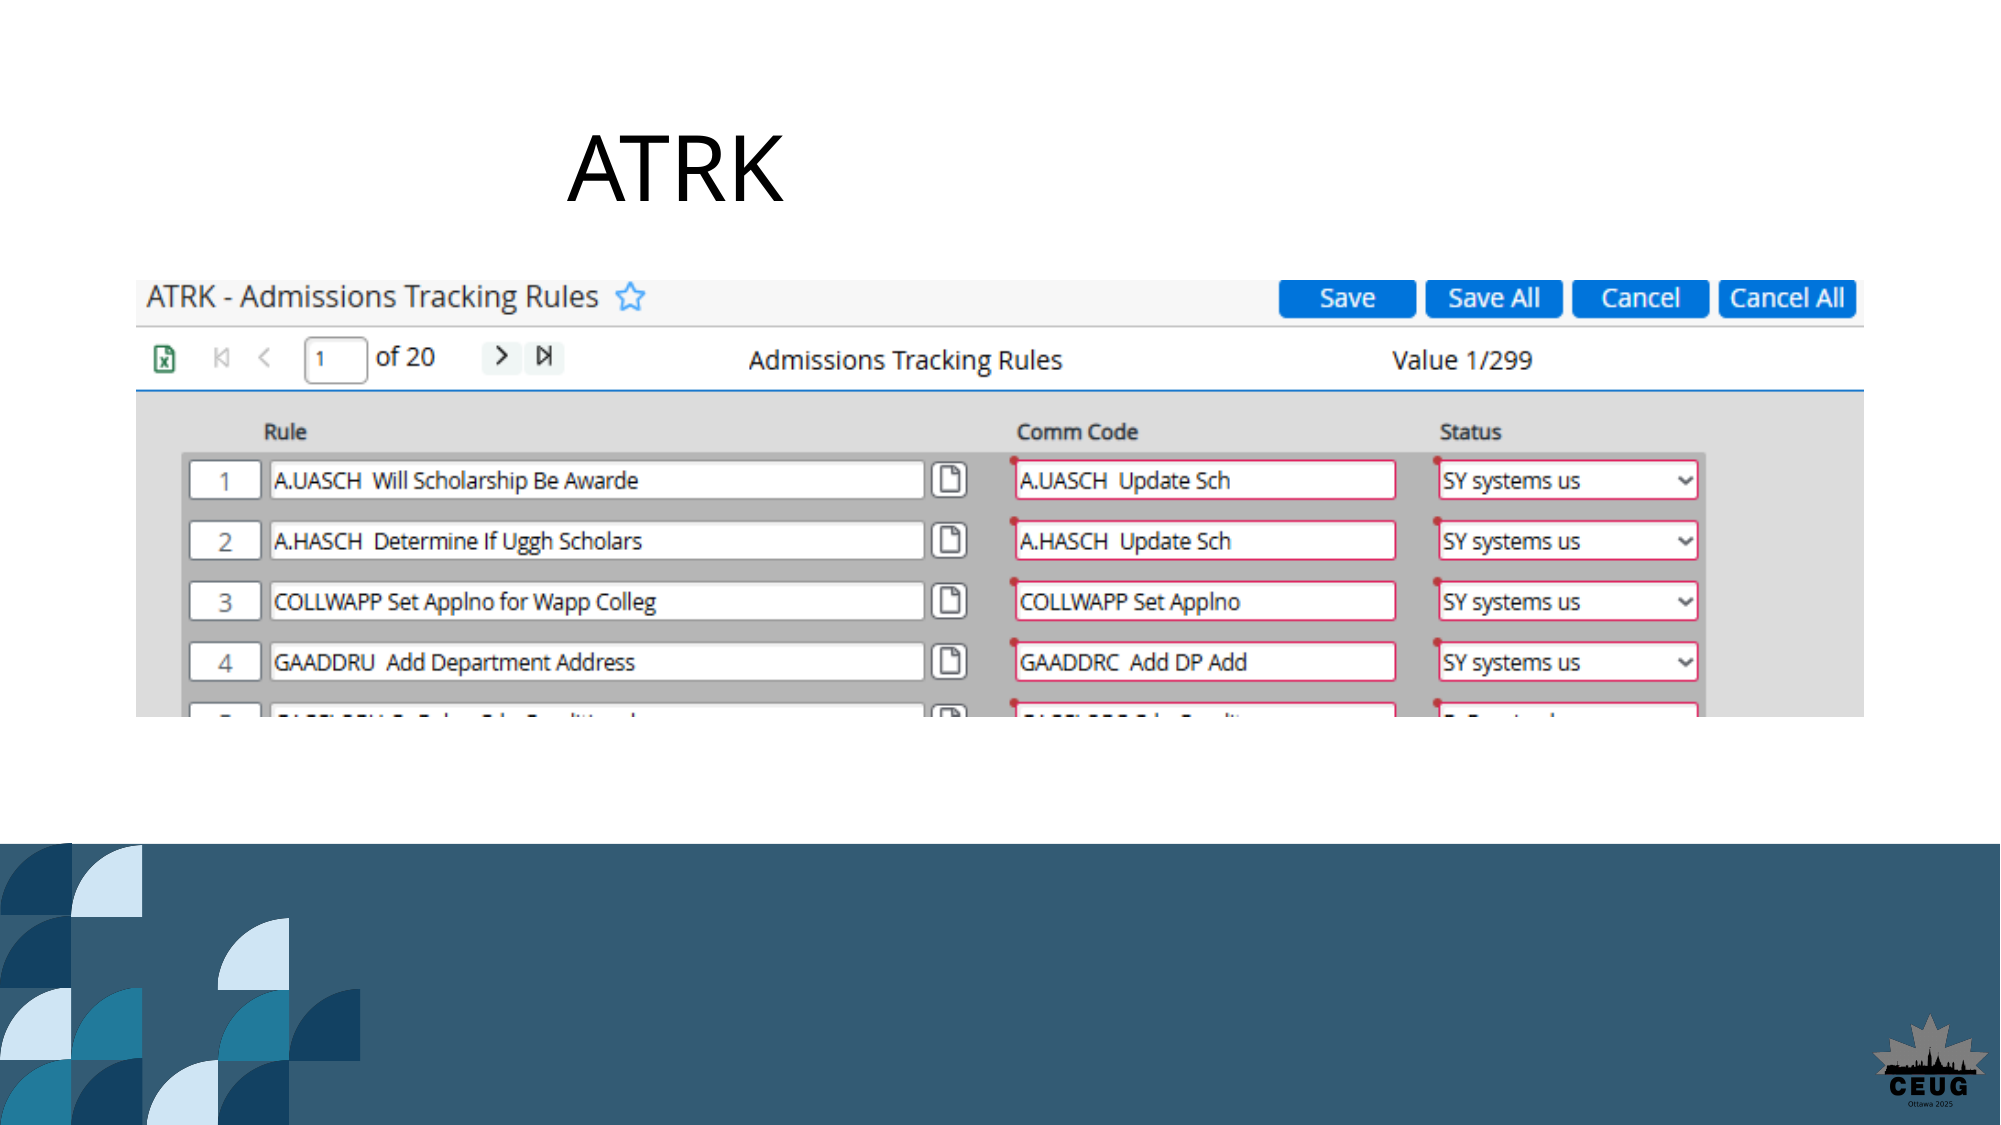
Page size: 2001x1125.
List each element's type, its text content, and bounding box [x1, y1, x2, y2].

picture [1872, 1013, 1989, 1110]
title ATRK [74, 63, 1278, 281]
picture [146, 918, 361, 1125]
picture [135, 280, 1865, 718]
picture [0, 843, 143, 1125]
